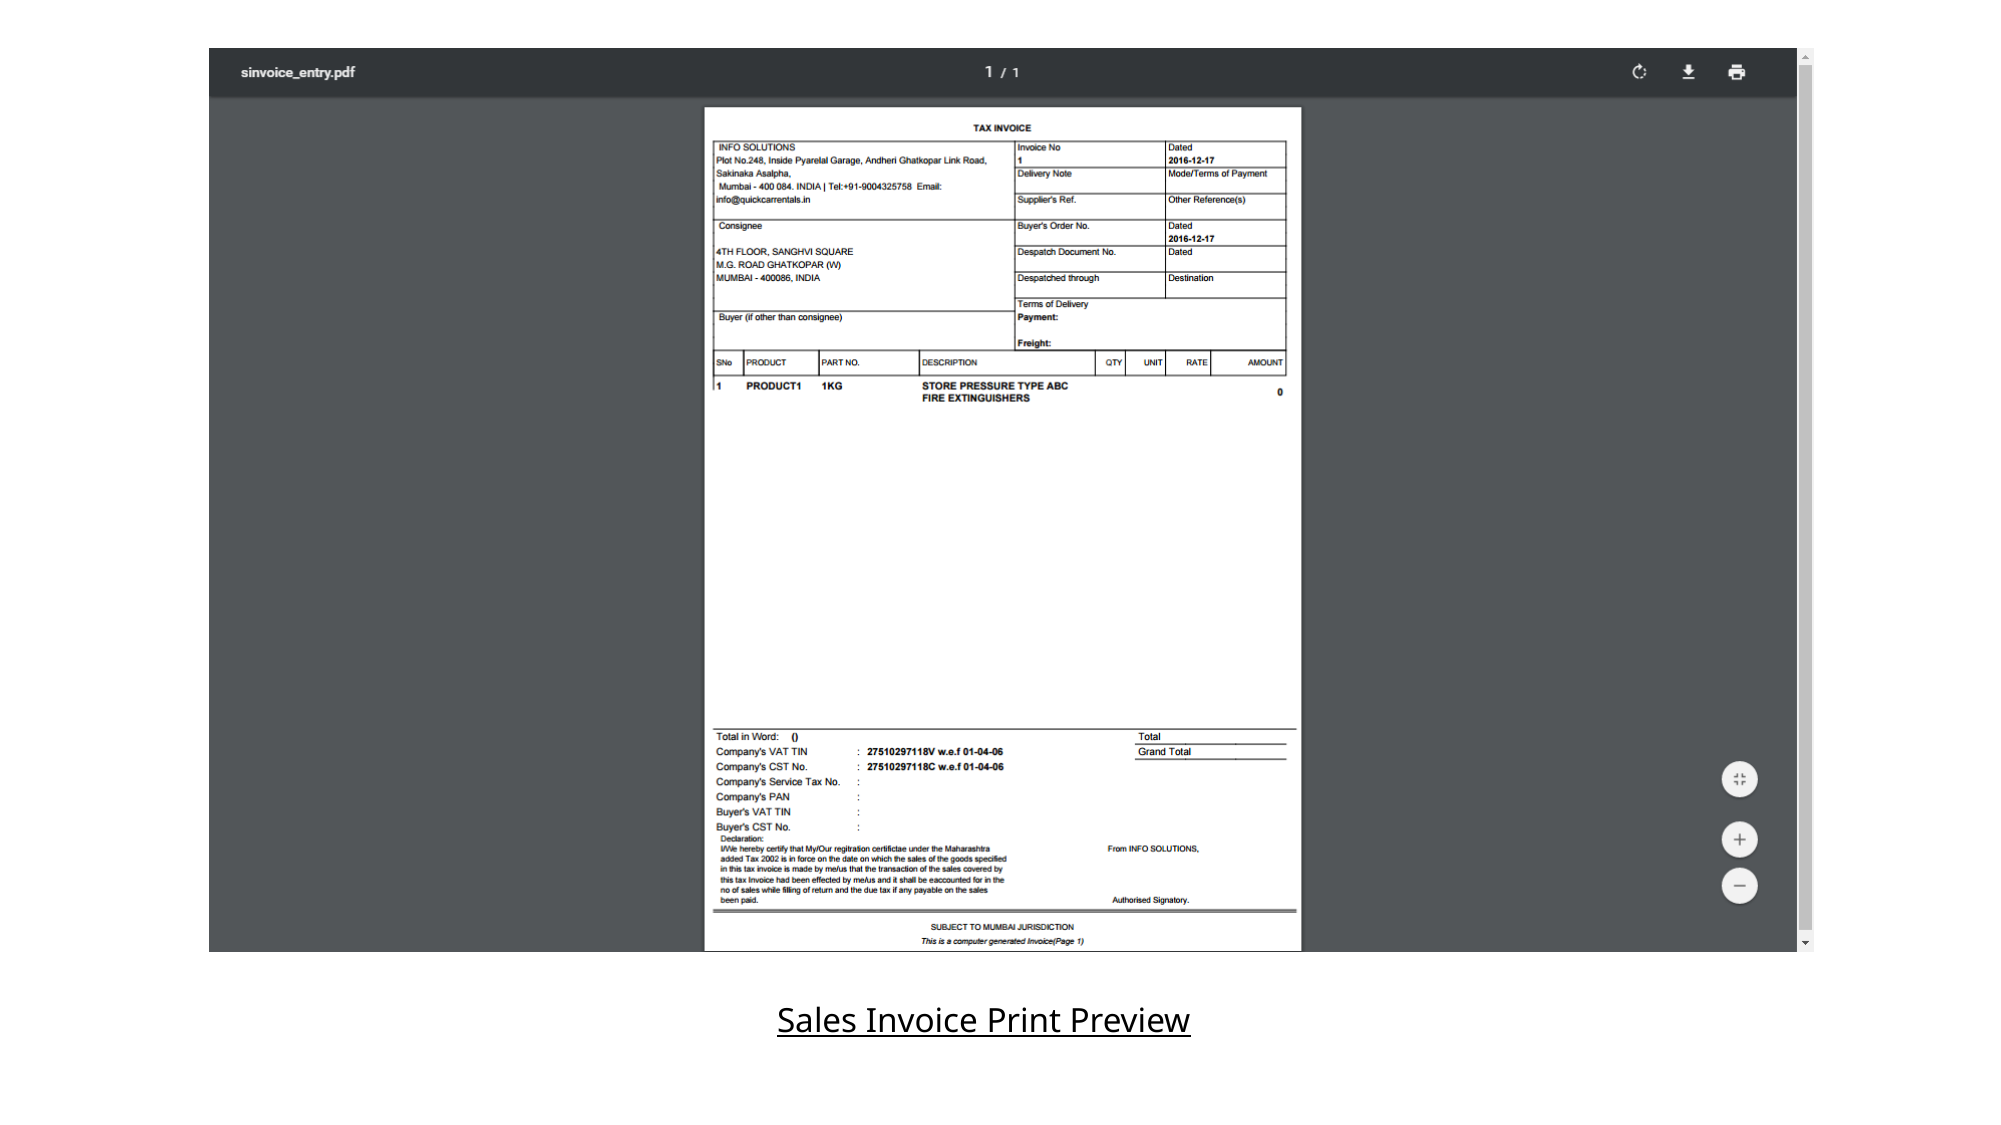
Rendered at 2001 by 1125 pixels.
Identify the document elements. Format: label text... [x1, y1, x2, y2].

text_box Sales Invoice Print Preview [346, 968, 1622, 1069]
picture [209, 48, 1814, 952]
